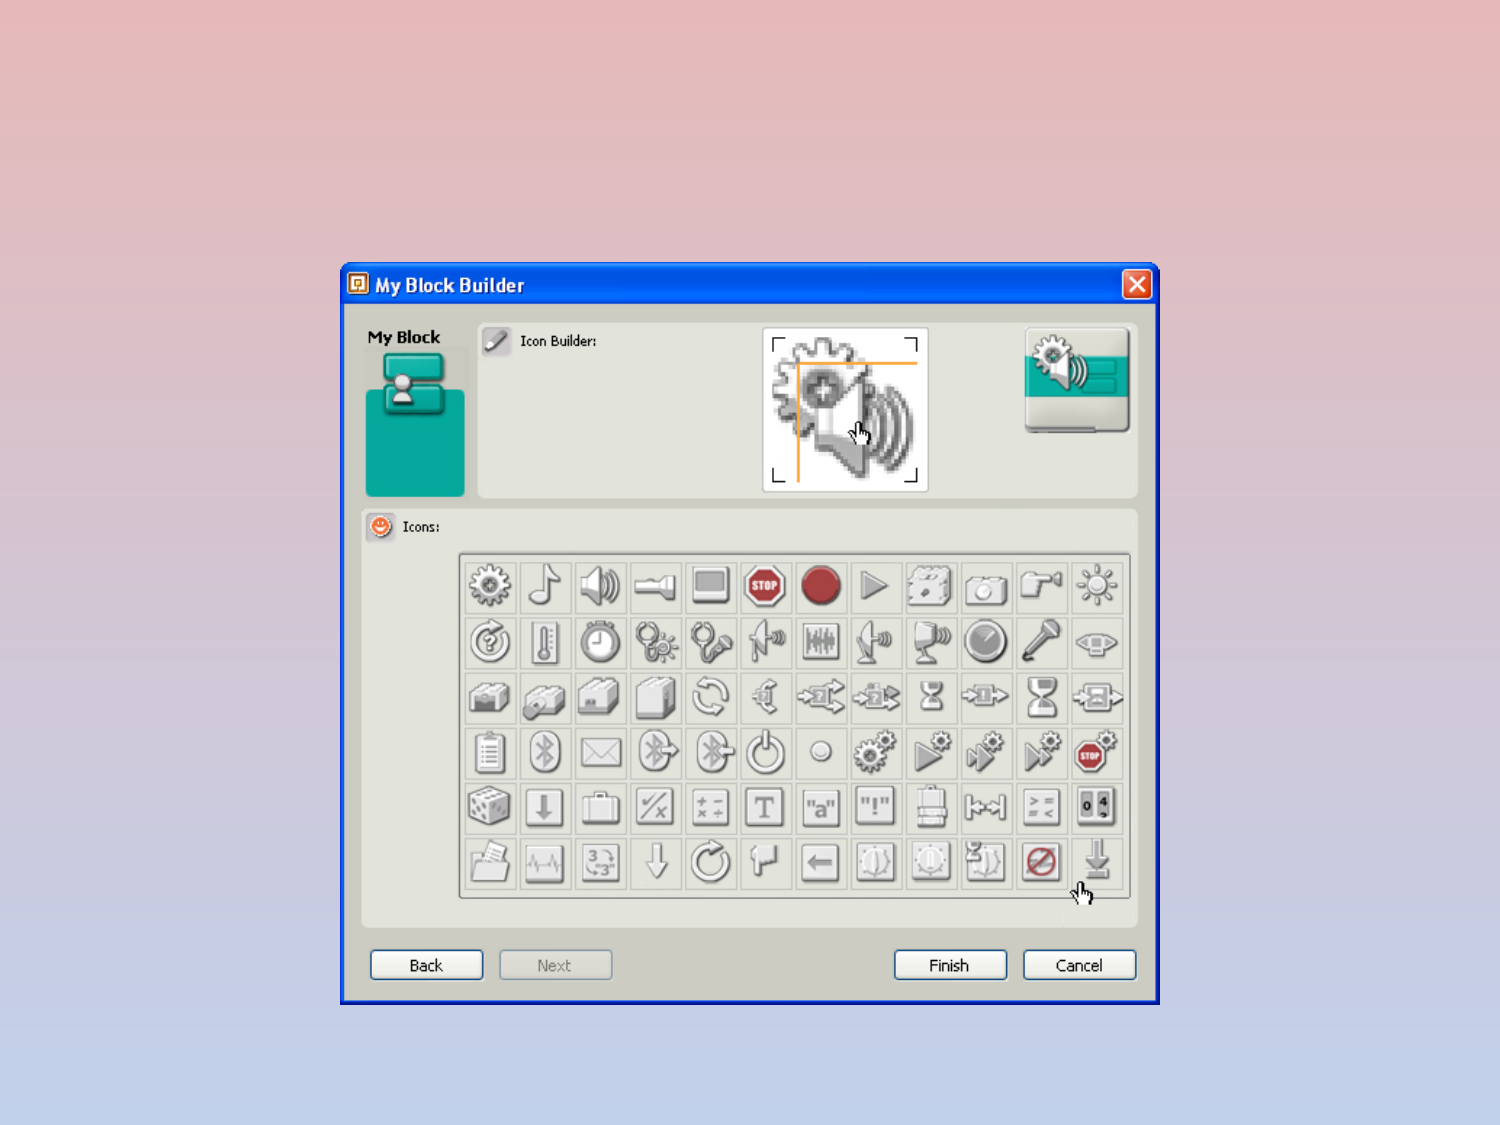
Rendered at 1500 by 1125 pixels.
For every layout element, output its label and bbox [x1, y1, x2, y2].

list [340, 262, 1160, 1006]
